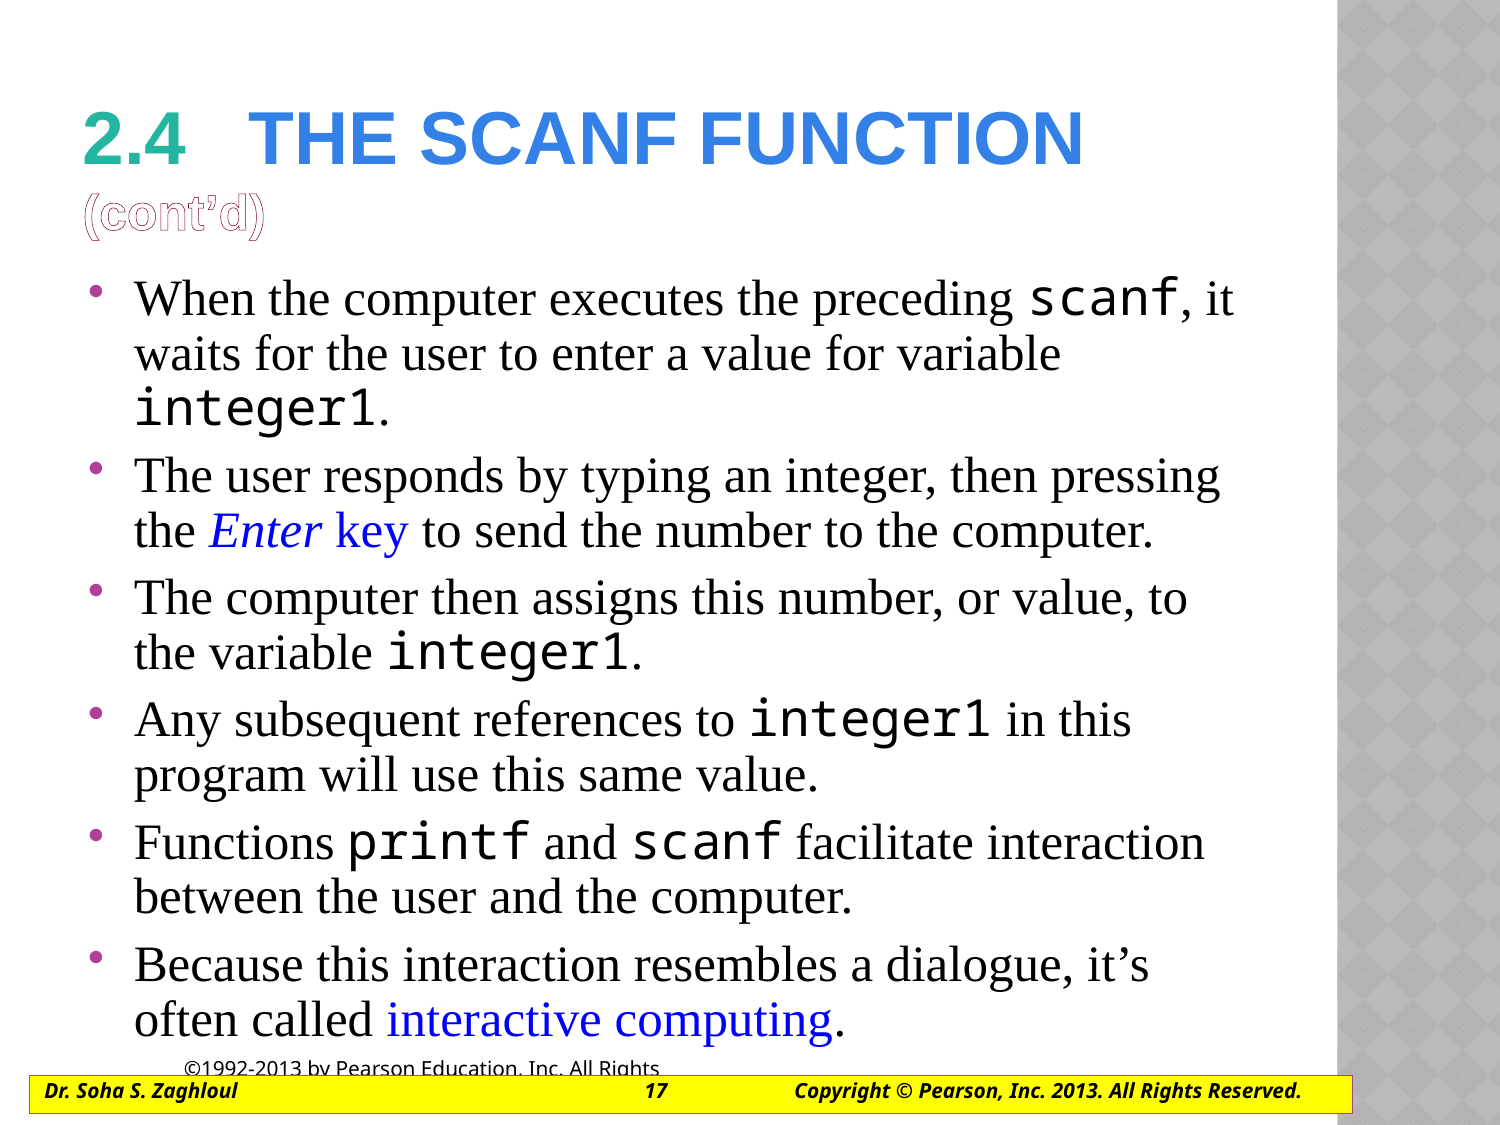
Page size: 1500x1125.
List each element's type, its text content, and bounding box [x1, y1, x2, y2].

text_box Dr. Soha S. Zaghloul 17 Copyright © Pearson, Inc. 2013. All Rights Reserved. [29, 1075, 1353, 1114]
title 2.4 the scanf FUNCTION (cont’d) [75, 52, 1263, 240]
list When the computer executes the preceding scanf, it waits for the user to enter a value for variable integer1. The user responds by typing an integer, then pressing the Enter key to send the number to the computer. The computer then assigns this number, or value, to the variable integer1. Any subsequent references to integer1 in this program will use this same value. Functions printf and scanf facilitate interaction between the user and the computer. Because this interaction resembles a dialogue, it’s often called interactive computing. [75, 264, 1263, 1059]
